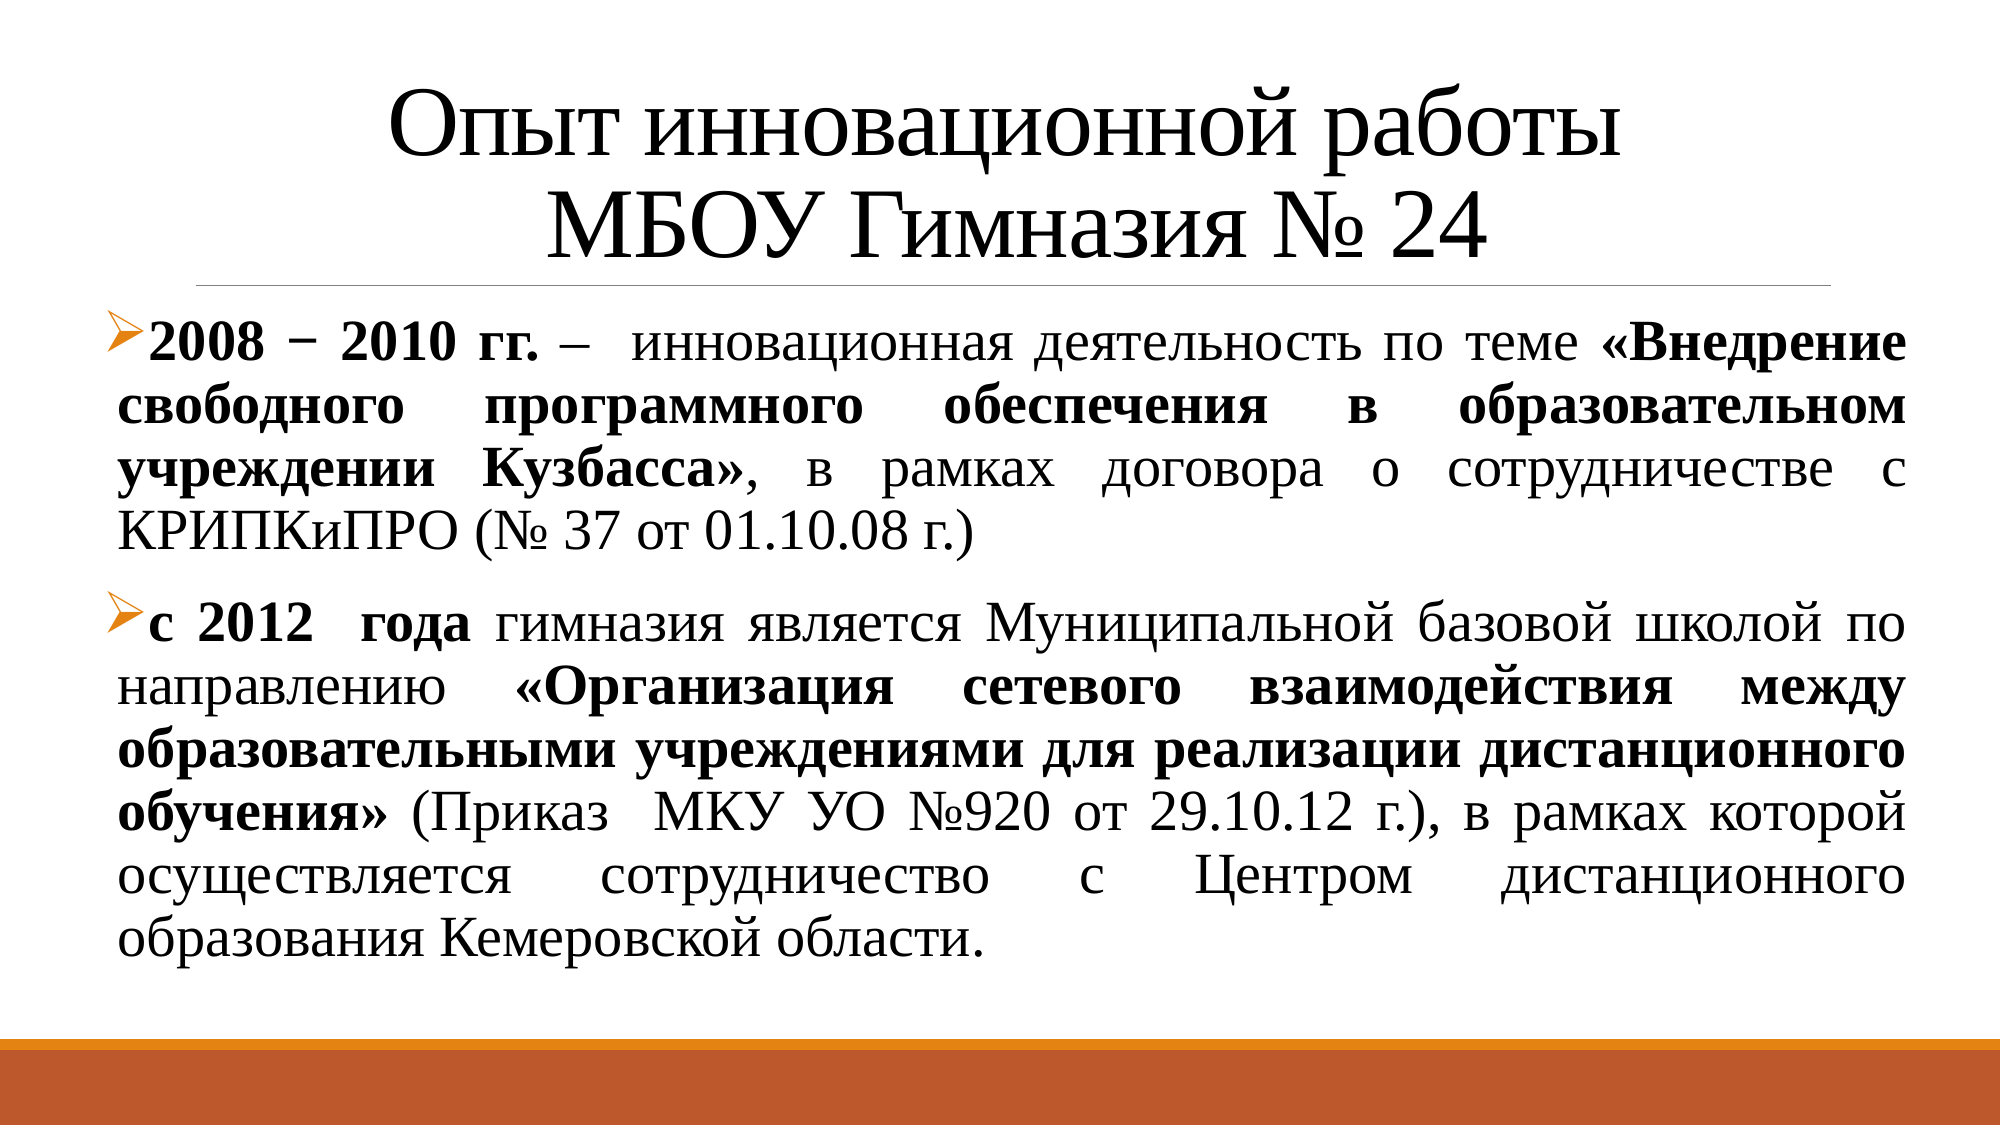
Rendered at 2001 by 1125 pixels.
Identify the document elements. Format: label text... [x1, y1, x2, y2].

list 2008 − 2010 гг. – инновационная деятельность по теме «Внедрение свободного программного обеспечения в образовательном учреждении Кузбасса», в рамках договора о сотрудничестве с КРИПКиПРО (№ 37 от 01.10.08 г.) с 2012 года гимназия является Муниципальной базовой школой по направлению «Организация сетевого взаимодействия между образовательными учреждениями для реализации дистанционного обучения» (Приказ МКУ УО №920 от 29.10.12 г.), в рамках которой осуществляется сотрудничество с Центром дистанционного образования Кемеровской области. [102, 302, 1908, 990]
title Опыт инновационной работы МБОУ Гимназия № 24 [180, 47, 1830, 285]
